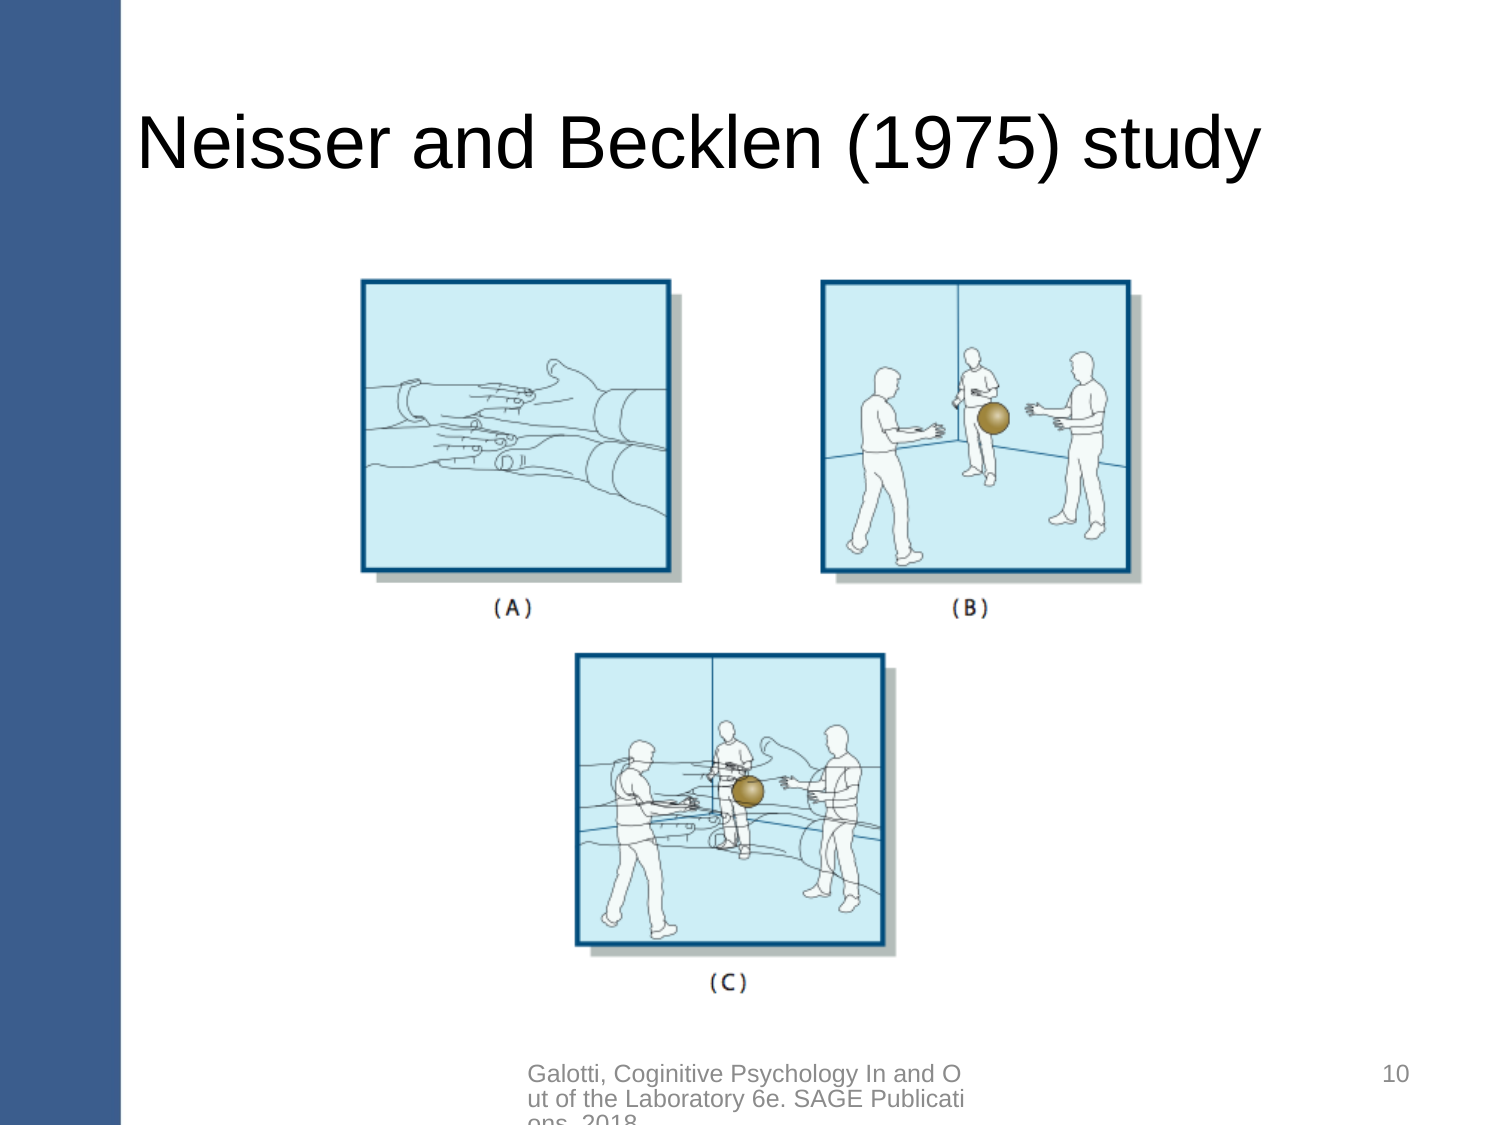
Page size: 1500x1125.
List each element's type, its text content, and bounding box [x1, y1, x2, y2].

title Neisser and Becklen (1975) study [121, 45, 1472, 233]
slide_number 10 [1074, 1042, 1425, 1103]
picture [0, 0, 1500, 1125]
footer Galotti, Coginitive Psychology In and Out of the Laboratory 6e. SAGE Publications, 2018. [512, 1042, 988, 1103]
